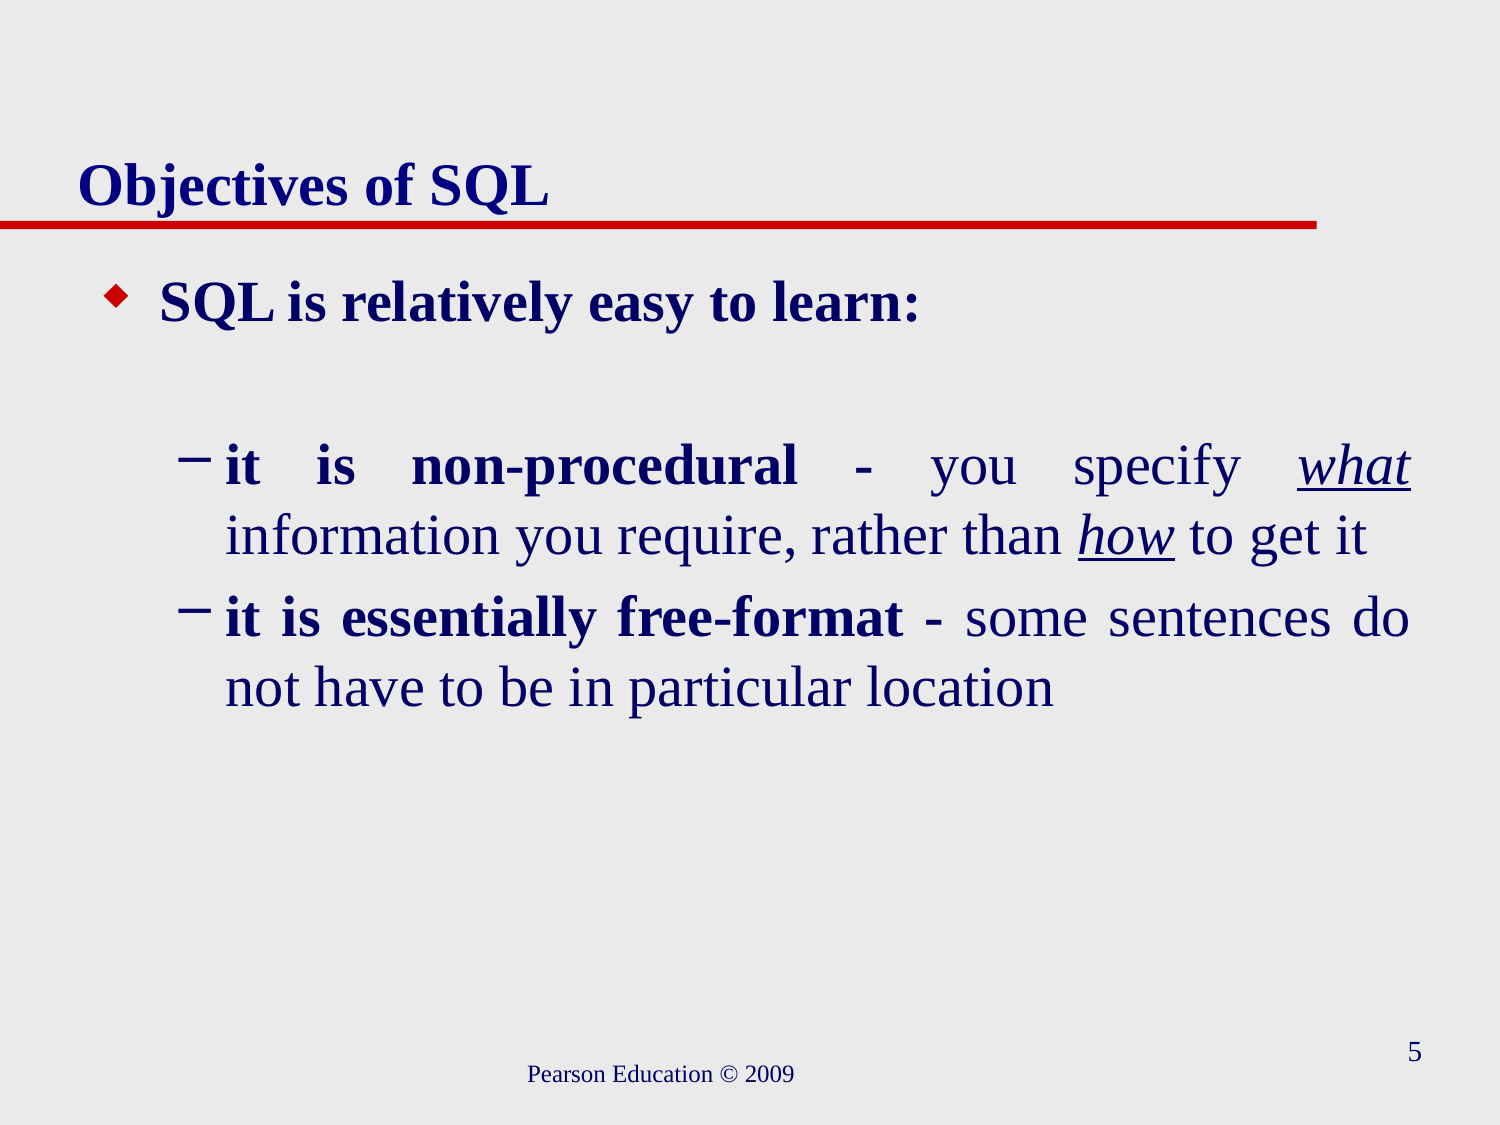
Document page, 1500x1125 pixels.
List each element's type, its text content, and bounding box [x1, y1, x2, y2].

list SQL is relatively easy to learn: it is non-procedural - you specify what information you require, rather than how to get it it is essentially free-format - some sentences do not have to be in particular location [88, 255, 1427, 931]
title Objectives of SQL [62, 43, 1338, 226]
slide_number 5 [1124, 1012, 1438, 1088]
text_box Pearson Education © 2009 [512, 1050, 1038, 1095]
